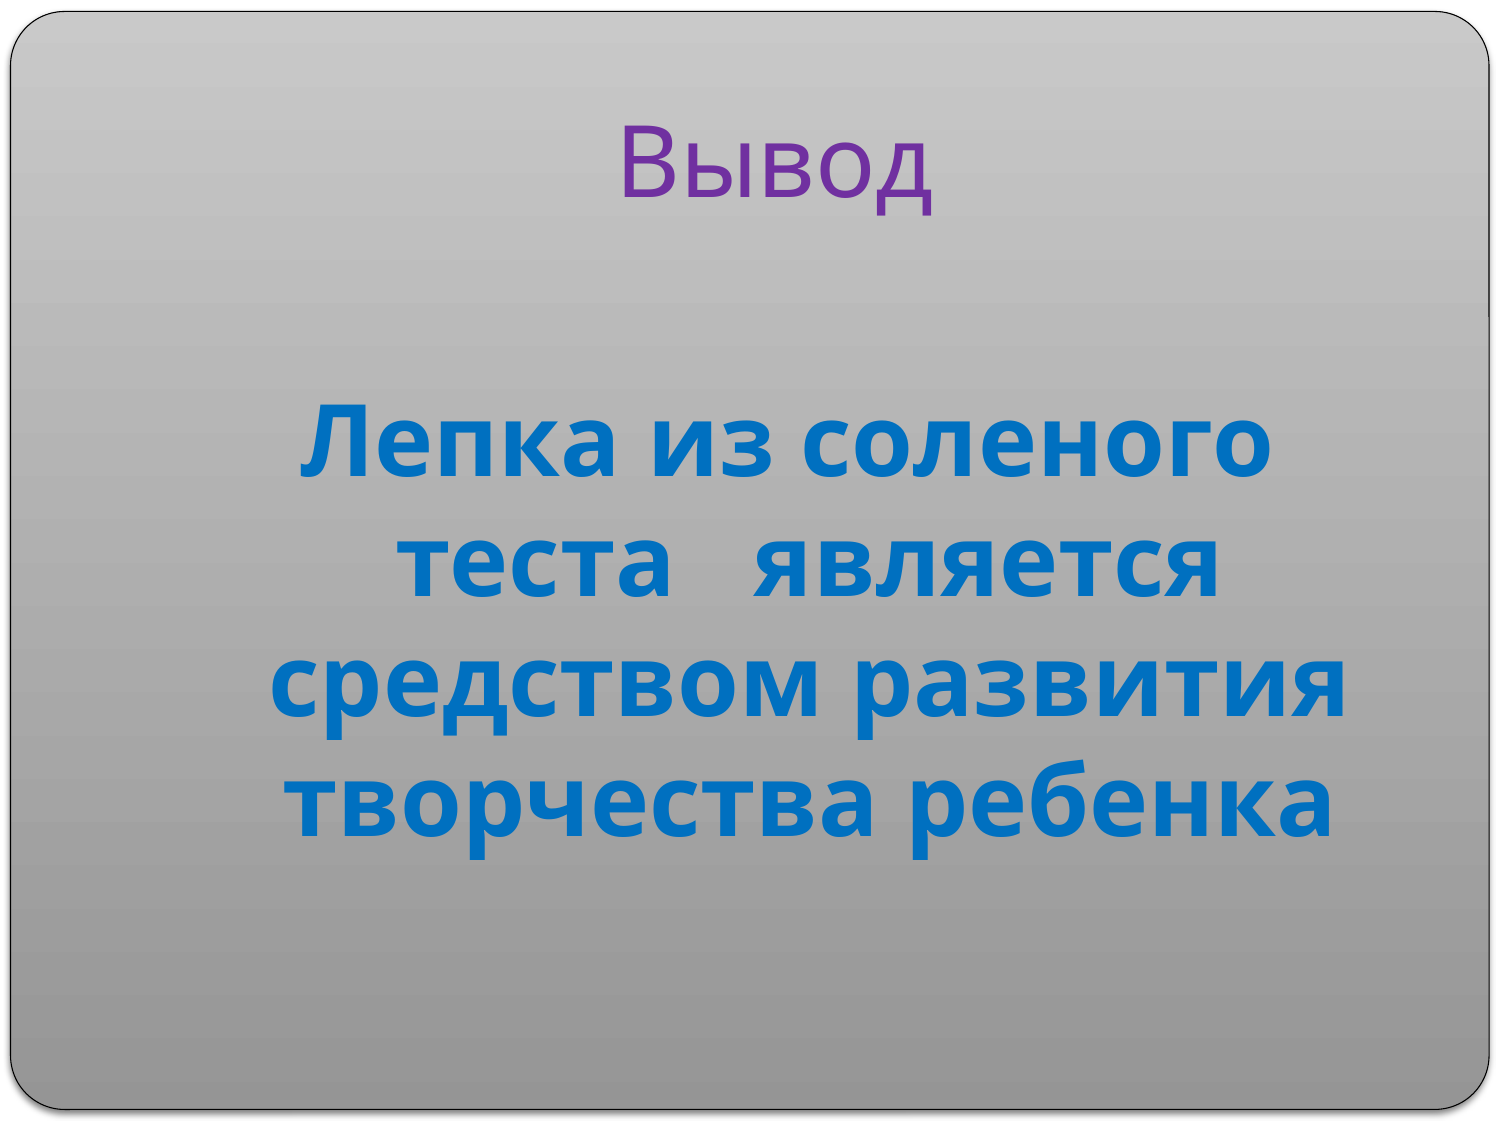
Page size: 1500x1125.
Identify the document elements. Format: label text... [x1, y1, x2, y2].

title Вывод [150, 45, 1425, 233]
list Лепка из соленого теста является средством развития творчества ребенка [150, 237, 1425, 988]
